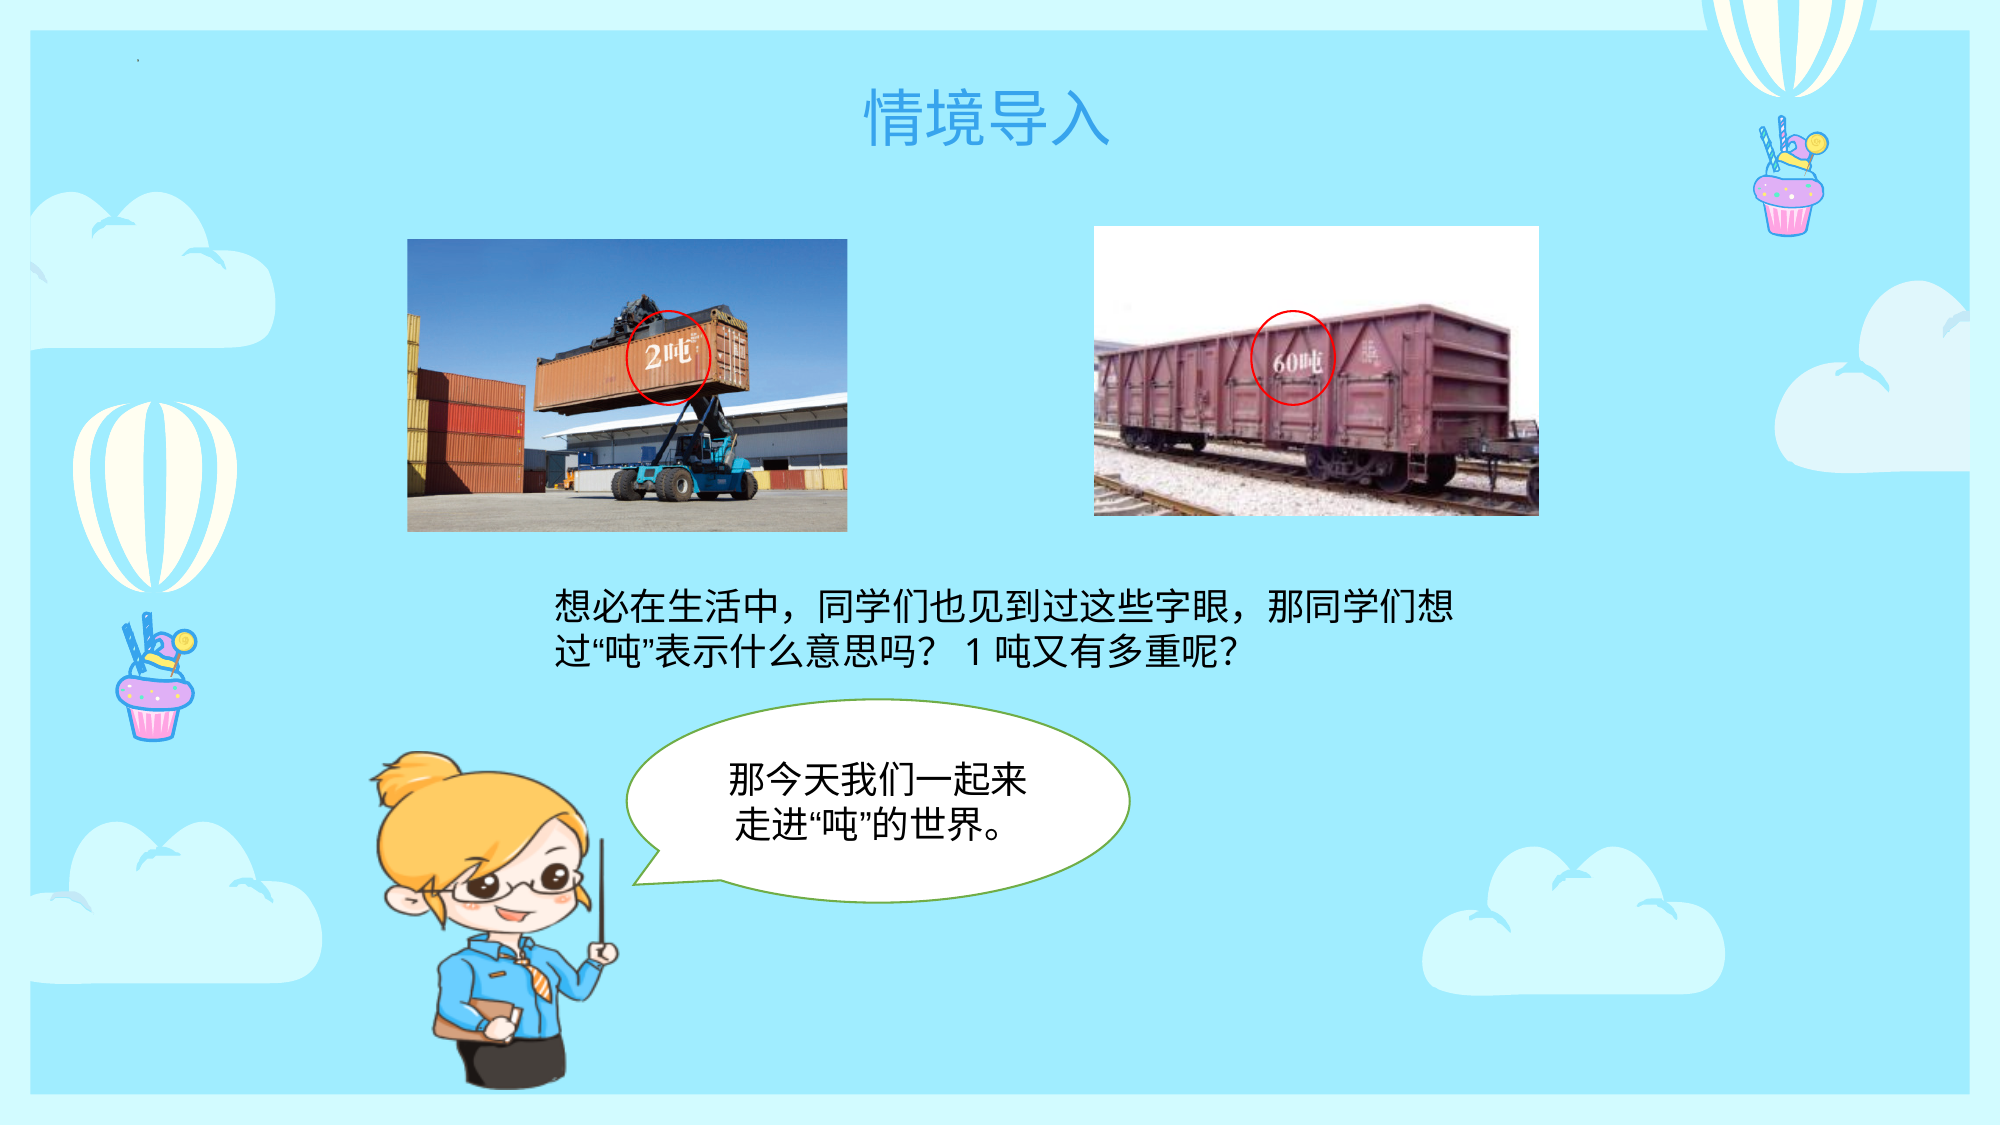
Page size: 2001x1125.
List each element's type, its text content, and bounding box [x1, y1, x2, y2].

picture [407, 239, 848, 532]
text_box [1419, 846, 1730, 998]
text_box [1771, 280, 1970, 475]
picture [1094, 226, 1539, 516]
picture [308, 751, 681, 1090]
text_box [0, 0, 2000, 1125]
text_box 想必在生活中，同学们也见到过这些字眼，那同学们想过“吨”表示什么意思吗？1吨又有多重呢？ [540, 575, 1491, 680]
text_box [27, 821, 308, 984]
text_box 那今天我们一起来走进“吨”的世界。 [657, 698, 1131, 904]
text_box 情境导入 [847, 72, 1153, 162]
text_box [1701, 0, 1877, 238]
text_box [59, 399, 251, 742]
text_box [30, 191, 280, 351]
